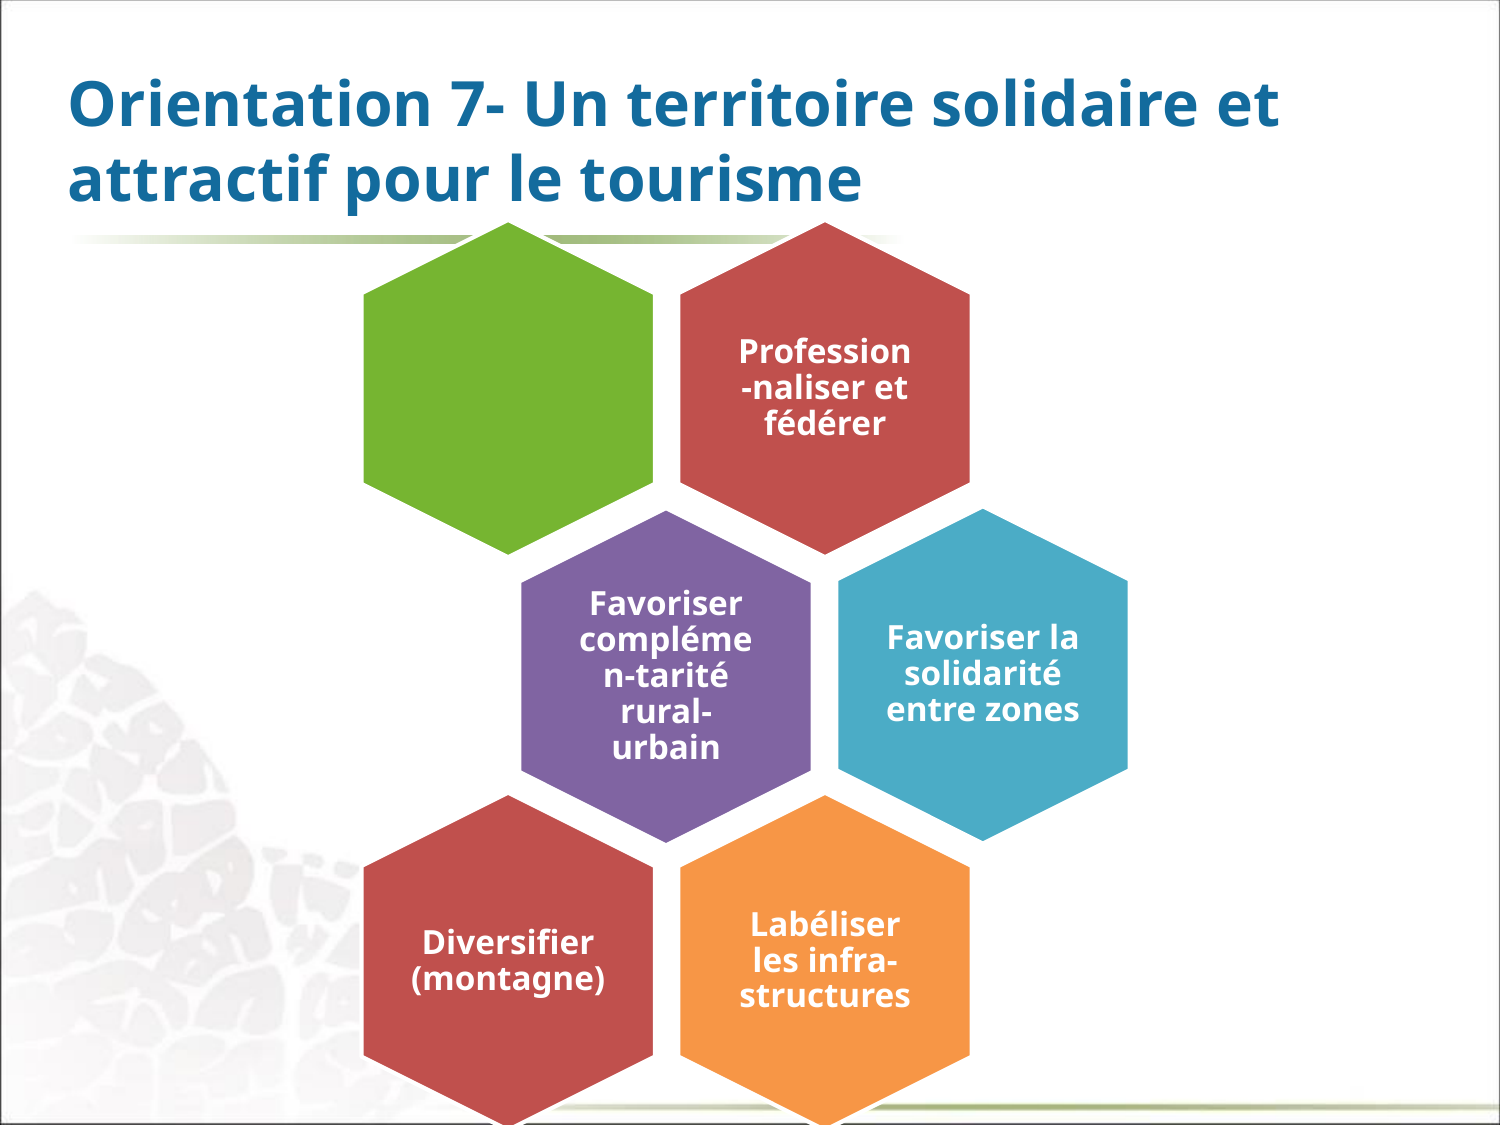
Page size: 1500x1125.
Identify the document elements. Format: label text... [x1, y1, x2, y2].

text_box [17, 219, 1483, 1125]
picture [0, 0, 1500, 1125]
text_box Orientation 7- Un territoire solidaire et attractif pour le tourisme [53, 56, 1436, 218]
